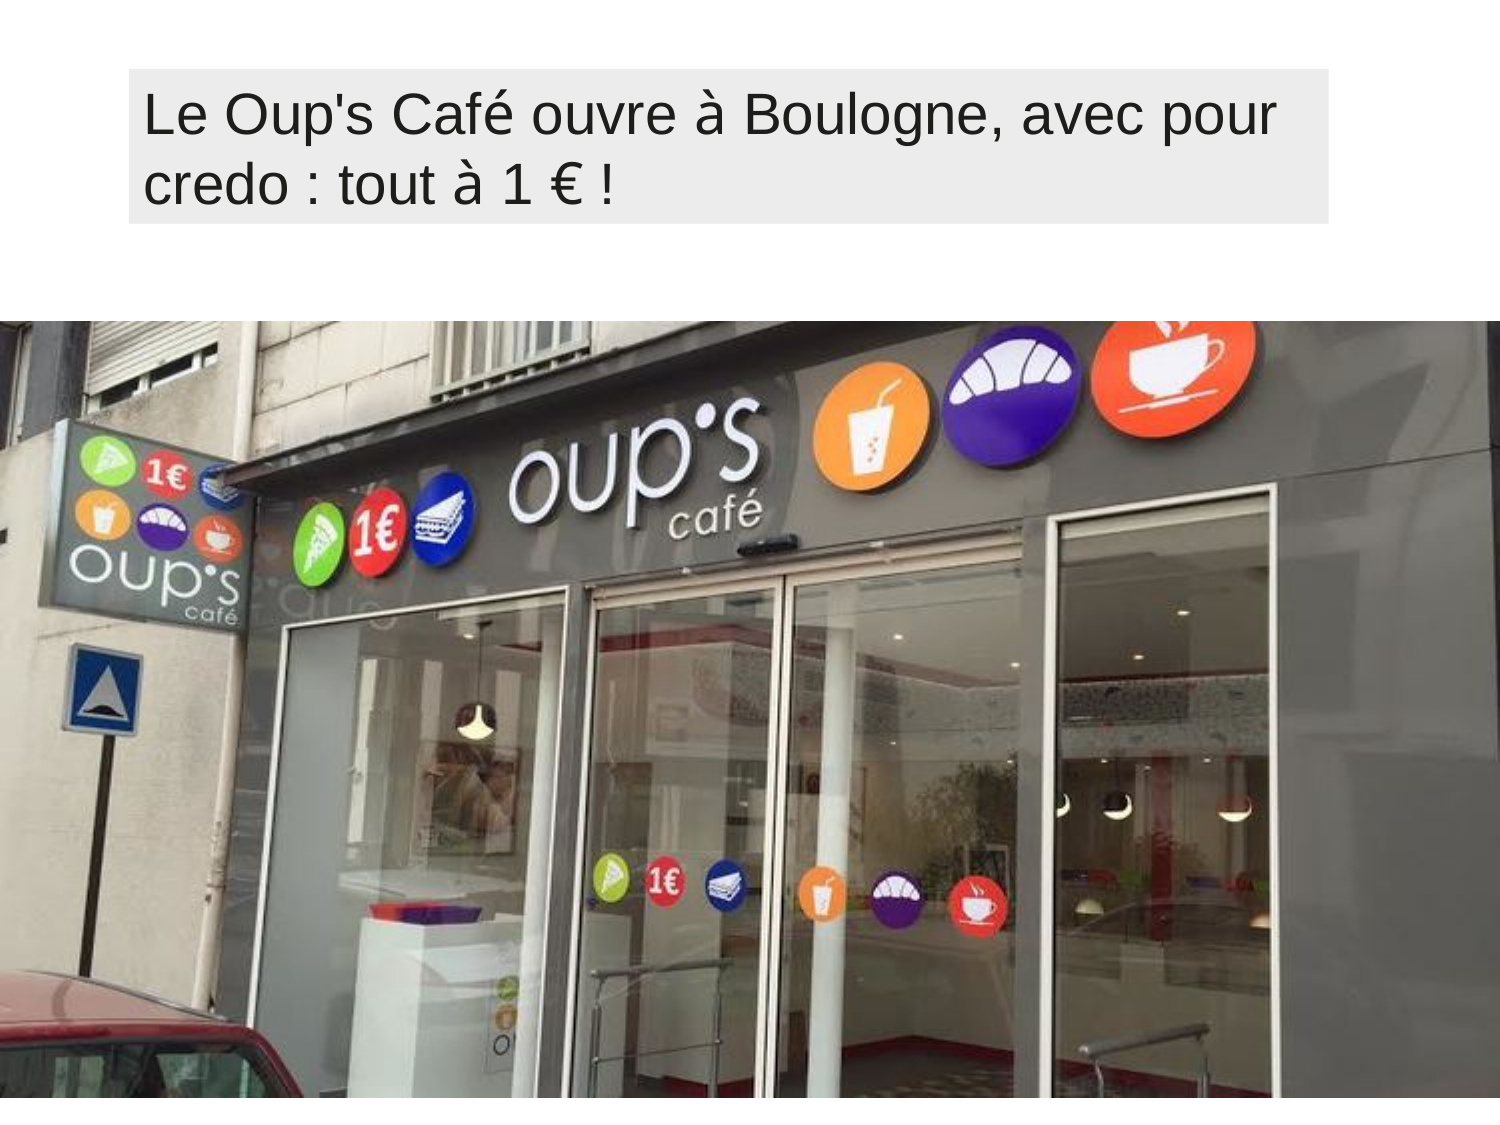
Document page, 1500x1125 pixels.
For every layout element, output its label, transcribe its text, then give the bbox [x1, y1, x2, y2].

text_box Le Oup's Café ouvre à Boulogne, avec pour credo : tout à 1 € ! [128, 68, 1329, 224]
picture [0, 321, 1500, 1098]
